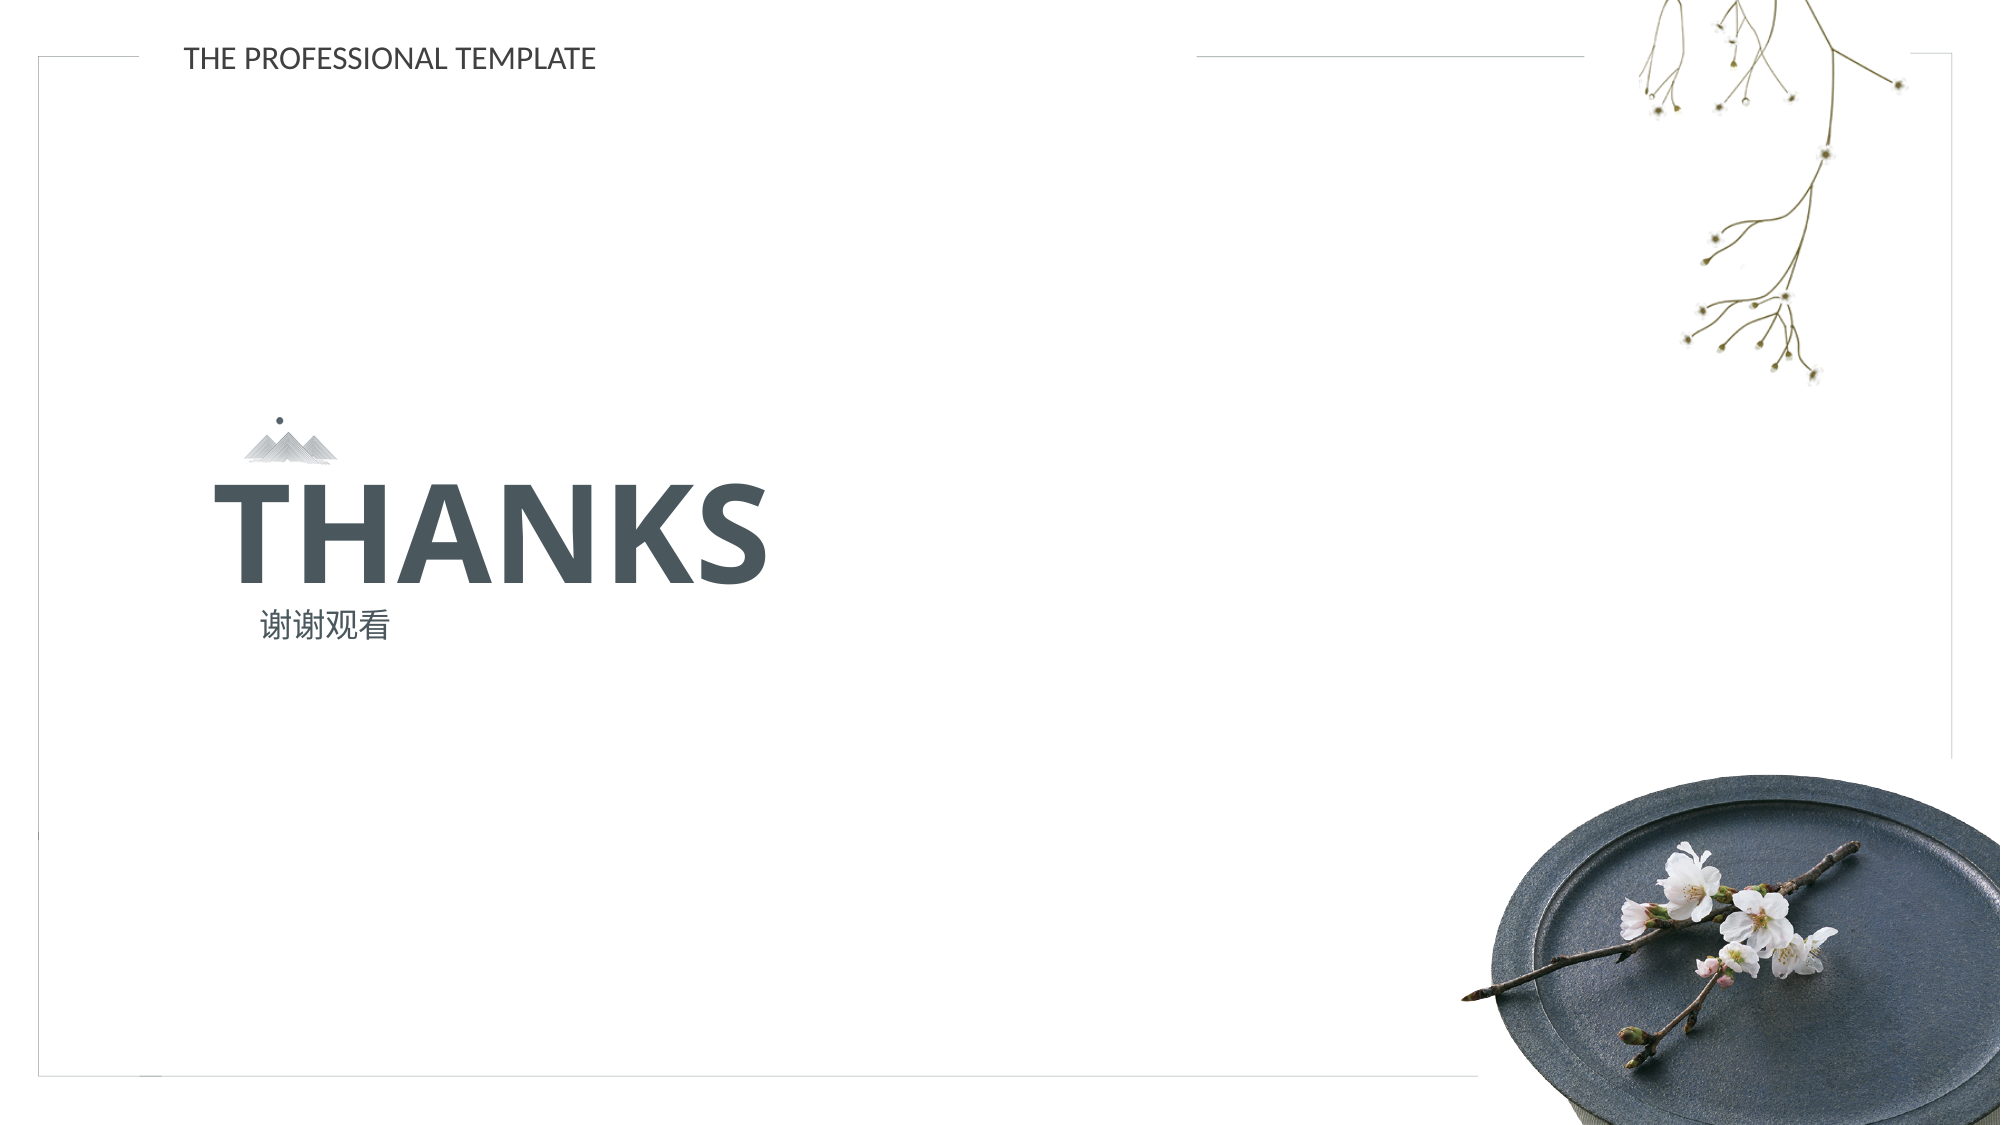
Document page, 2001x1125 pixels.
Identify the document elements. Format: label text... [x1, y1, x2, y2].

text_box THE PROFESSIONAL TEMPLATE [168, 29, 1167, 84]
picture [1443, 732, 2000, 1125]
text_box THANKS [168, 438, 984, 618]
picture [236, 405, 352, 477]
text_box 谢谢观看 [244, 596, 889, 652]
picture [1555, 0, 1952, 410]
